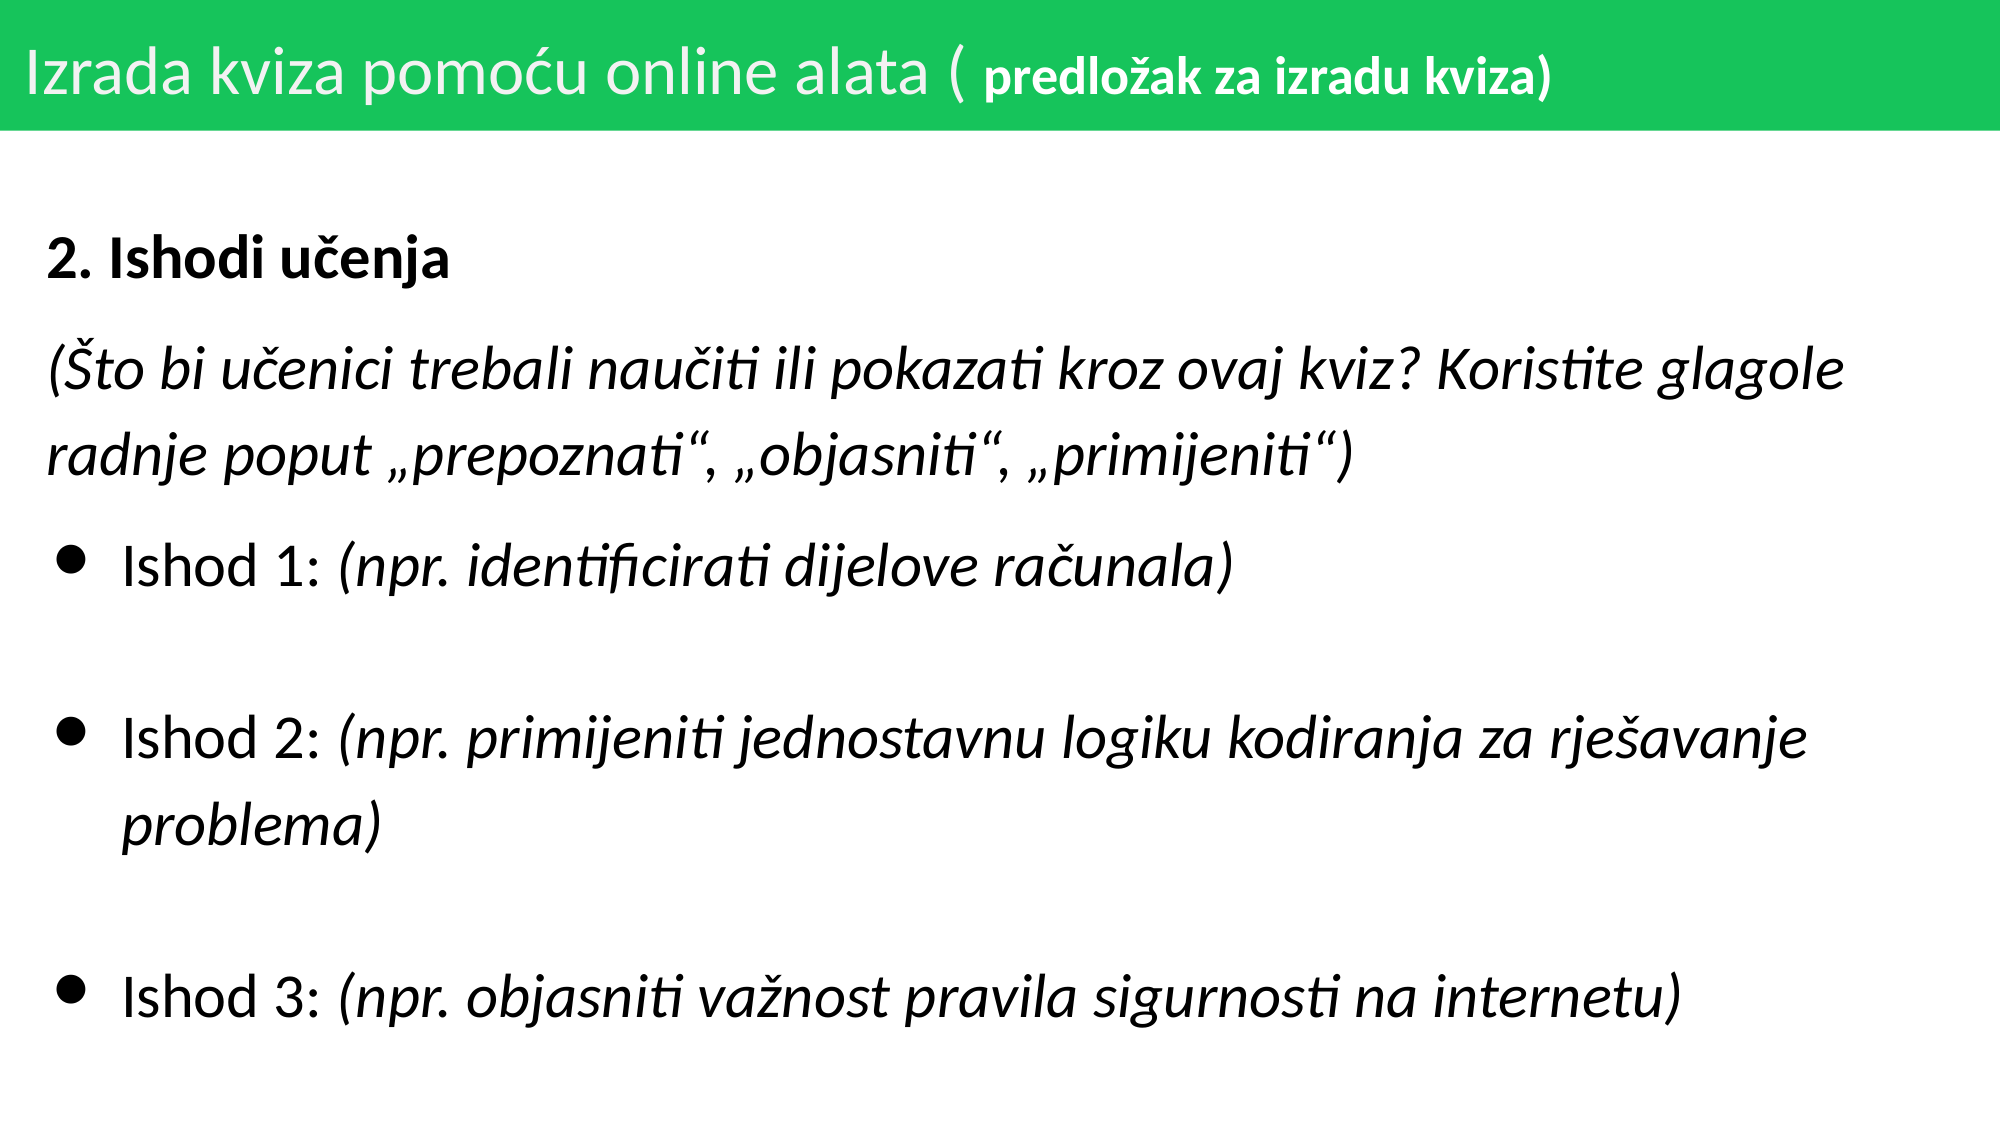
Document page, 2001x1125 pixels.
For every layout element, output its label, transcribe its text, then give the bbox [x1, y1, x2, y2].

text_box 2. Ishodi učenja (Što bi učenici trebali naučiti ili pokazati kroz ovaj kviz? Koristite glagole radnje poput „prepoznati“, „objasniti“, „primijeniti“) Ishod 1: (npr. identificirati dijelove računala) Ishod 2: (npr. primijeniti jednostavnu logiku kodiranja za rješavanje problema) Ishod 3: (npr. objasniti važnost pravila sigurnosti na internetu) [31, 189, 1949, 1125]
title Izrada kviza pomoću online alata ( predložak za izradu kviza) [16, 13, 1976, 131]
